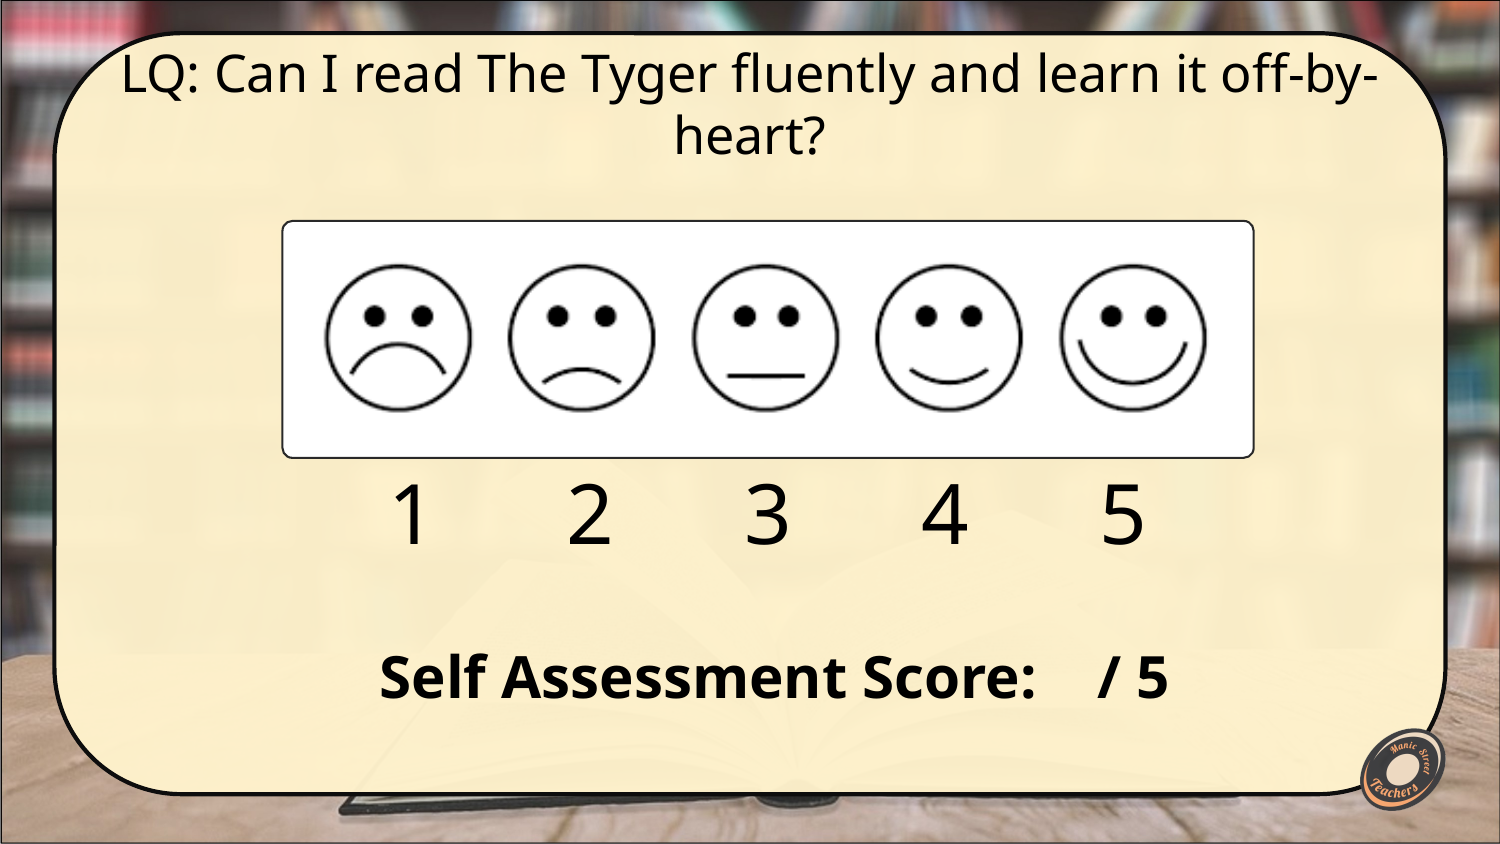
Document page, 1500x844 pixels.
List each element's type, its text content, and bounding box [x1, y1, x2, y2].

text_box Self Assessment Score: / 5 [153, 619, 1397, 726]
text_box [85, 31, 1415, 74]
text_box [52, 139, 1448, 797]
text_box LQ: Can I read The Tyger fluently and learn it off-by-heart? [54, 74, 1446, 180]
picture [0, 0, 1500, 844]
text_box 1 2 3 4 5 [282, 470, 1254, 577]
